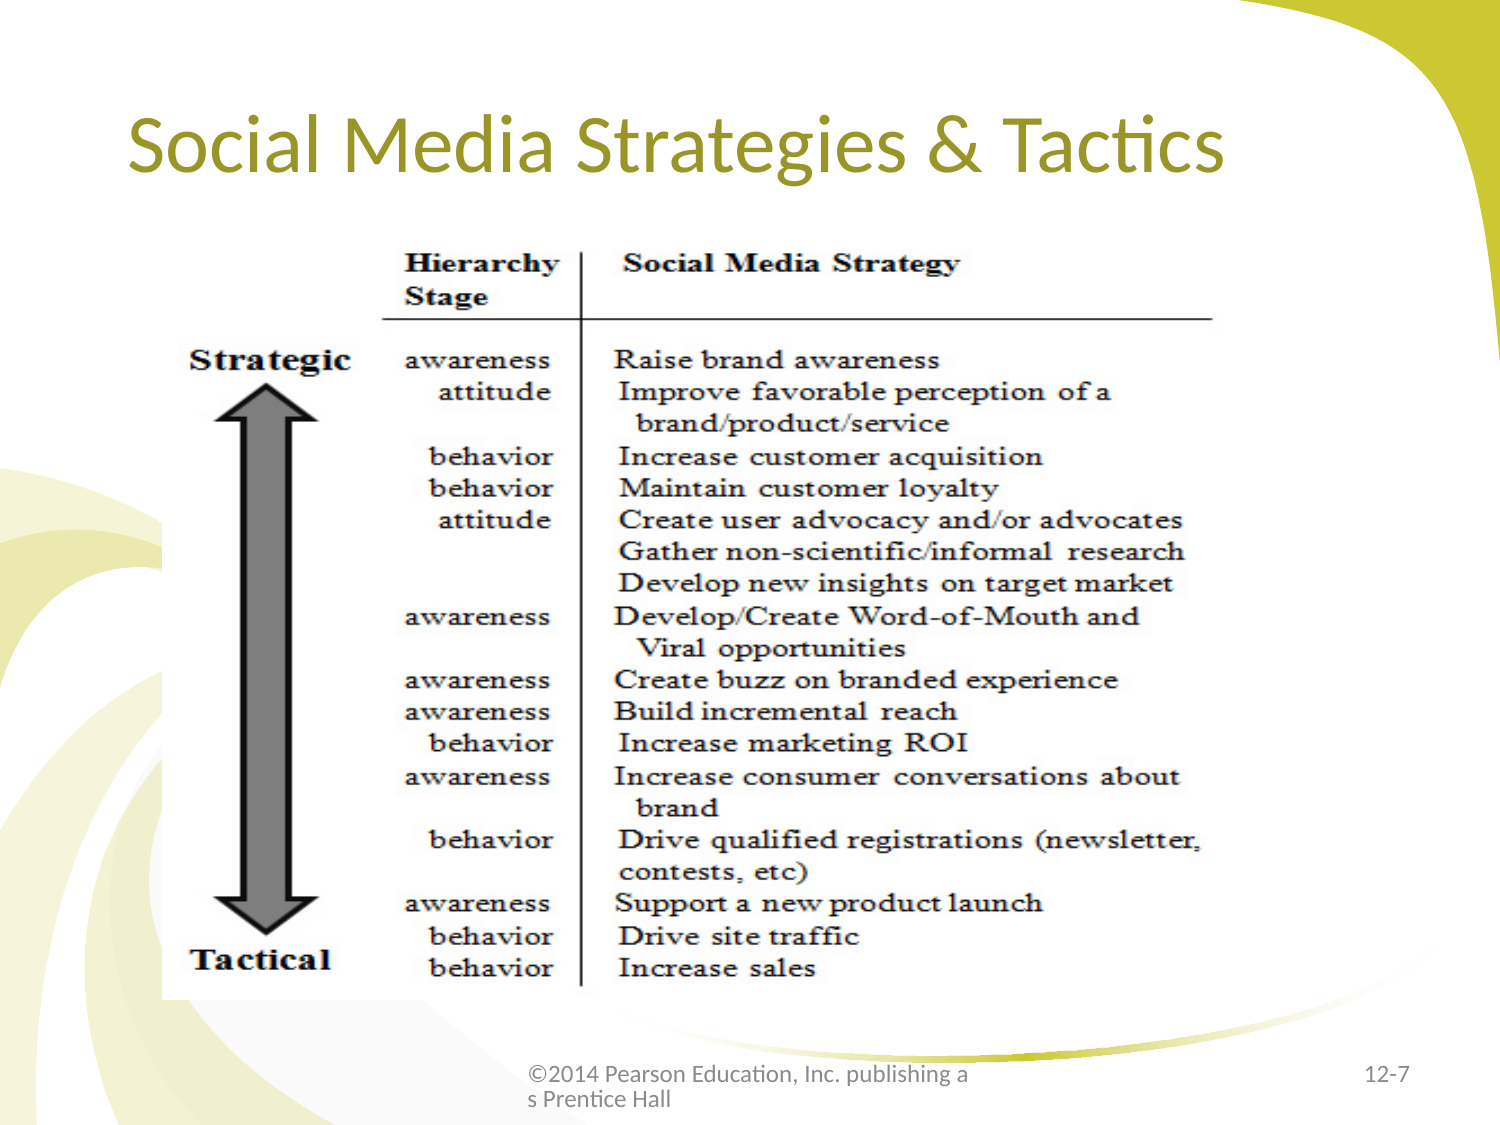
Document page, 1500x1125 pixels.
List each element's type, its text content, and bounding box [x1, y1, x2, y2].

footer ©2014 Pearson Education, Inc. publishing as Prentice Hall [512, 1042, 988, 1103]
picture [162, 237, 1238, 1001]
title Social Media Strategies & Tactics [112, 45, 1425, 233]
slide_number 12-7 [1074, 1042, 1425, 1103]
